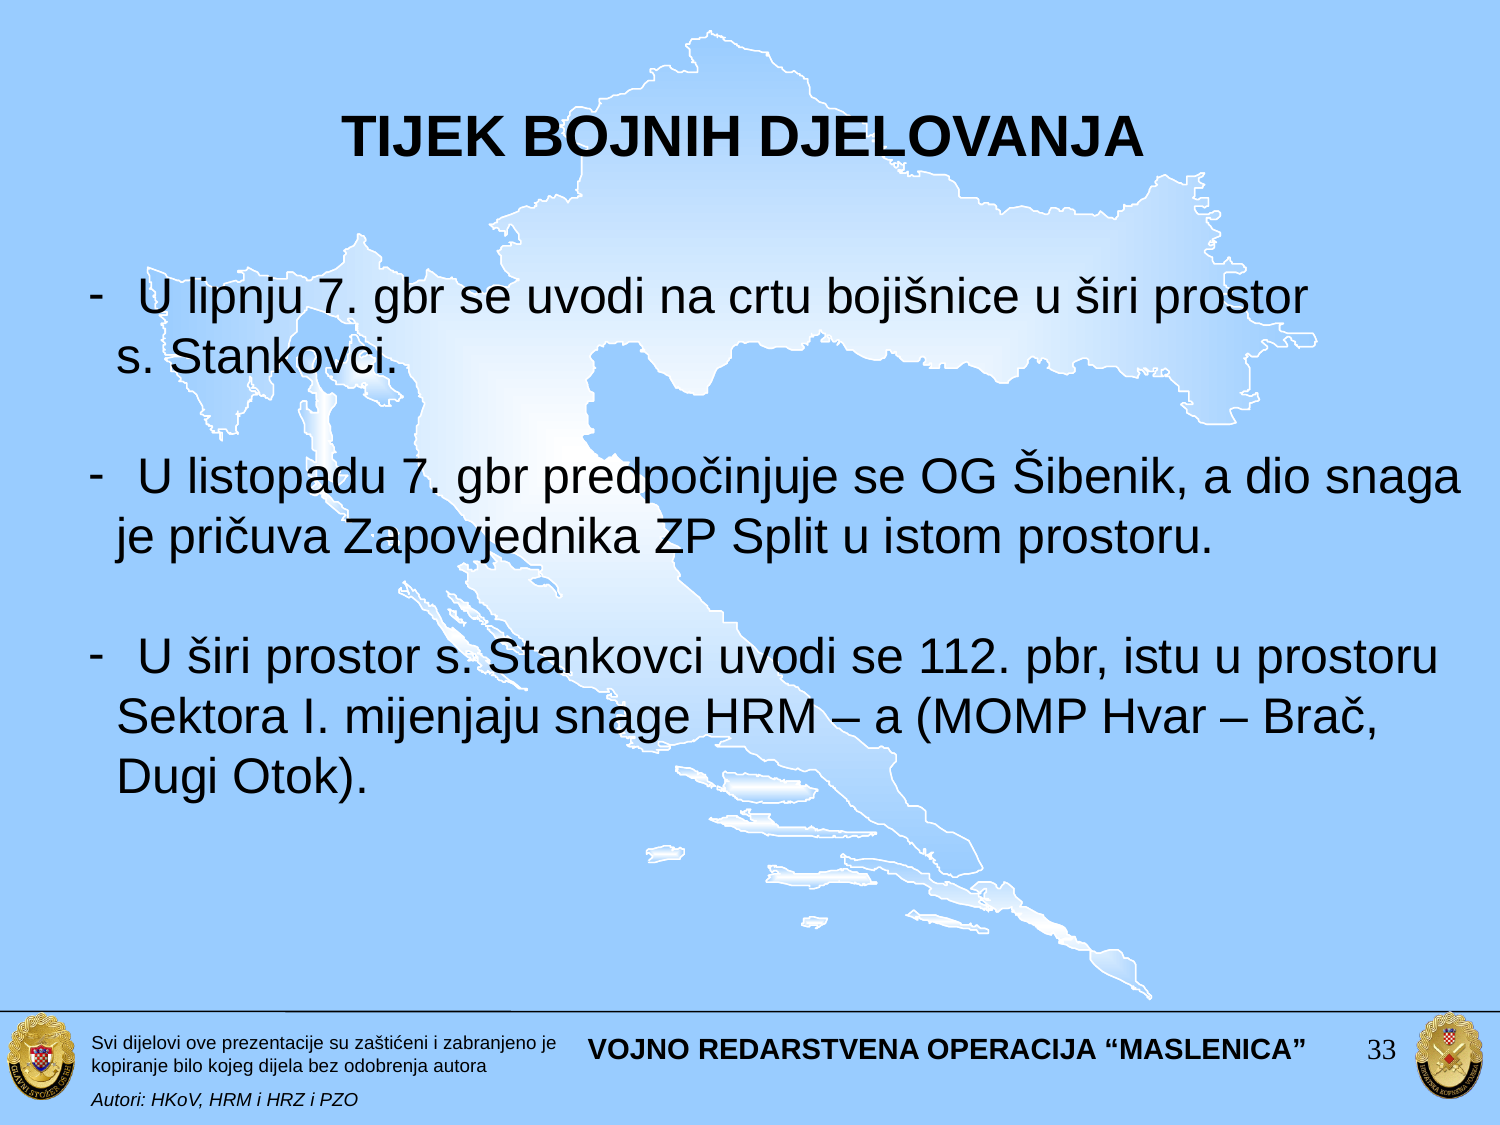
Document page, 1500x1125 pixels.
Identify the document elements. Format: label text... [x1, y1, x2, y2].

picture [7, 1012, 75, 1100]
picture [1415, 1011, 1483, 1099]
text_box U lipnju 7. gbr se uvodi na crtu bojišnice u širi prostor s. Stankovci. U listopadu 7. gbr predpočinjuje se OG Šibenik, a dio snaga je pričuva Zapovjednika ZP Split u istom prostoru. U širi prostor s. Stankovci uvodi se 112. pbr, istu u prostoru Sektora I. mijenjaju snage HRM – a (MOMP Hvar – Brač, Dugi Otok). [73, 255, 1478, 871]
footer VOJNO REDARSTVENA OPERACIJA “MASLENICA” [572, 1022, 1387, 1074]
text_box TIJEK BOJNIH DJELOVANJA [326, 90, 1161, 176]
